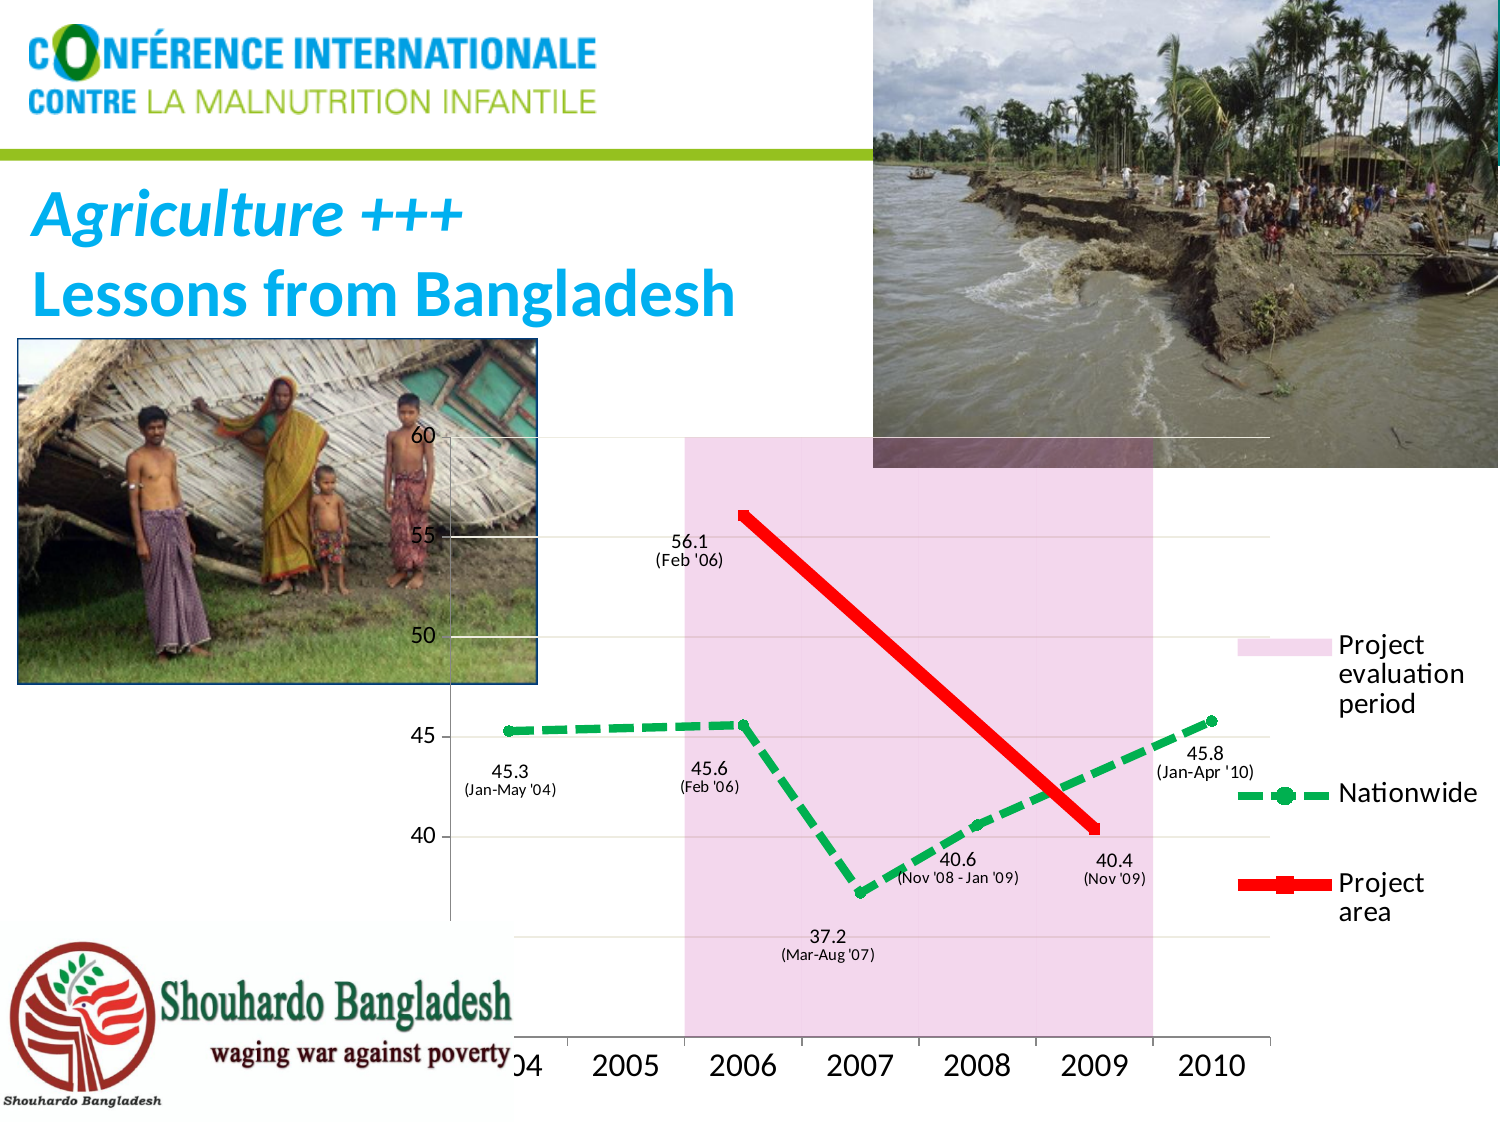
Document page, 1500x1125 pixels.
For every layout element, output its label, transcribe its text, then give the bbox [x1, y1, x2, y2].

title Agriculture +++ Lessons from Bangladesh [17, 160, 867, 338]
picture [872, 0, 1500, 399]
chart [383, 399, 1499, 1122]
picture [17, 337, 538, 685]
picture [29, 24, 597, 115]
picture [0, 921, 514, 1122]
